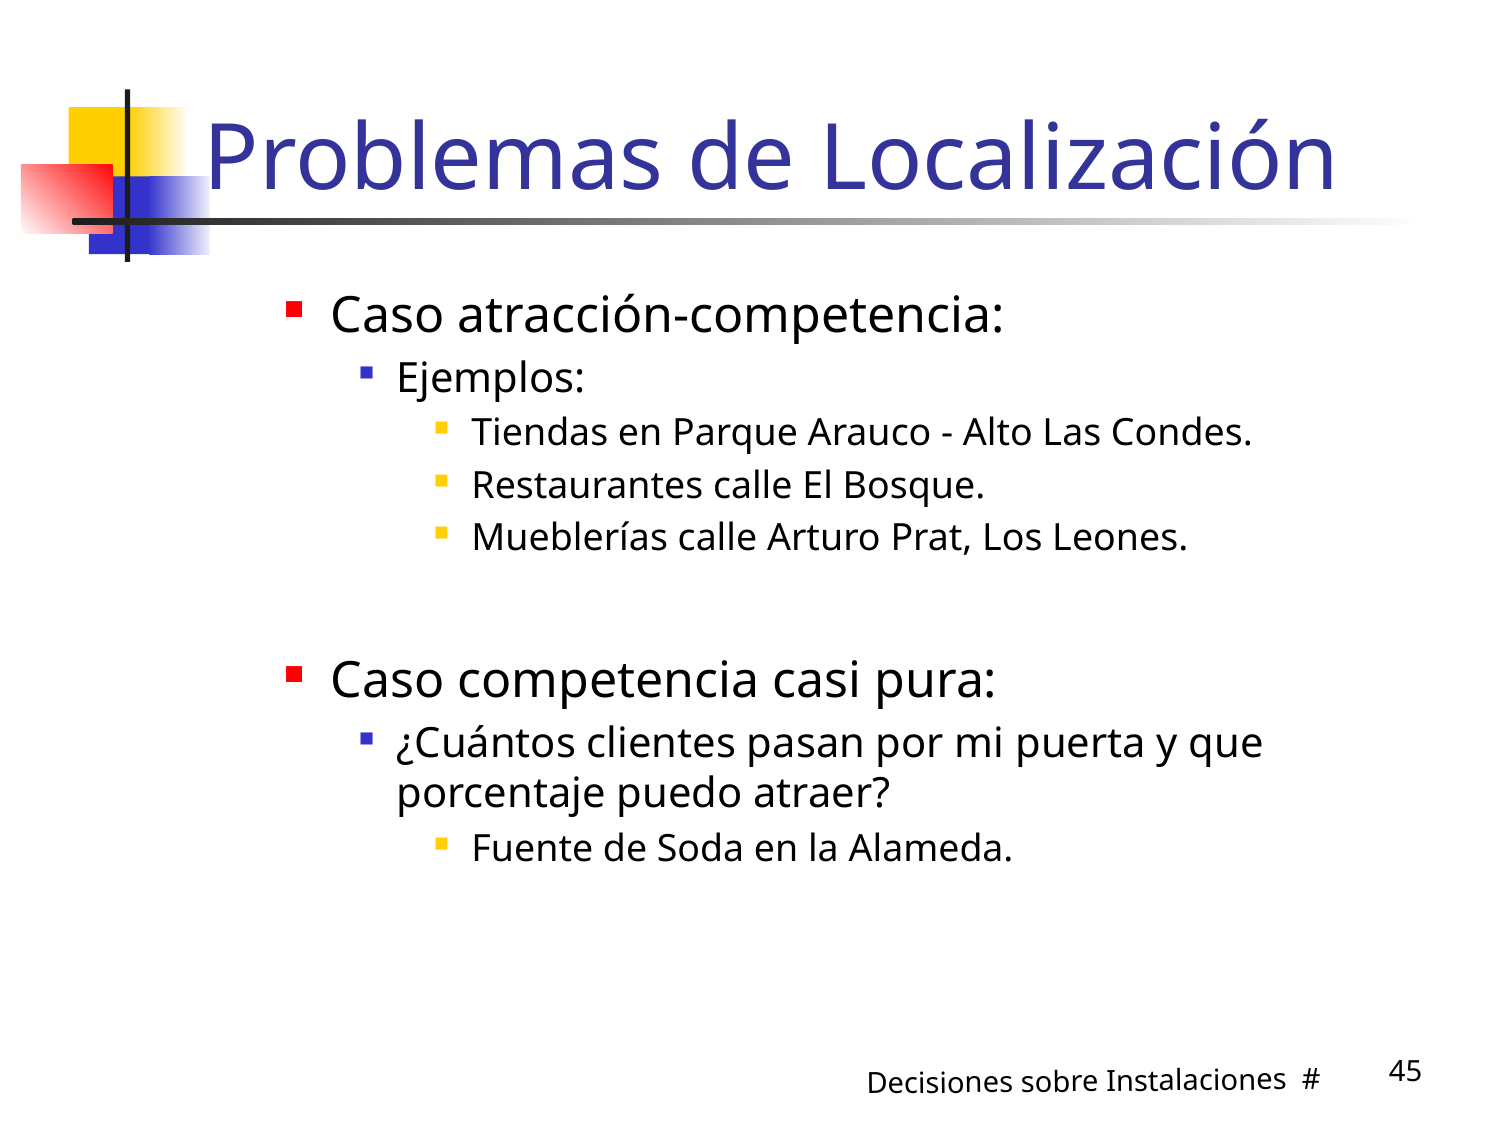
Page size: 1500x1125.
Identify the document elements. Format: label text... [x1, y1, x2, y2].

list Caso atracción-competencia: Ejemplos: Tiendas en Parque Arauco - Alto Las Condes. Restaurantes calle El Bosque. Mueblerías calle Arturo Prat, Los Leones. Caso competencia casi pura: ¿Cuántos clientes pasan por mi puerta y que porcentaje puedo atraer? Fuente de Soda en la Alameda. [193, 274, 1470, 1007]
title Problemas de Localización [188, 27, 1468, 216]
footer Decisiones sobre Instalaciones # [773, 1028, 1414, 1110]
slide_number 45 [1124, 1024, 1438, 1101]
